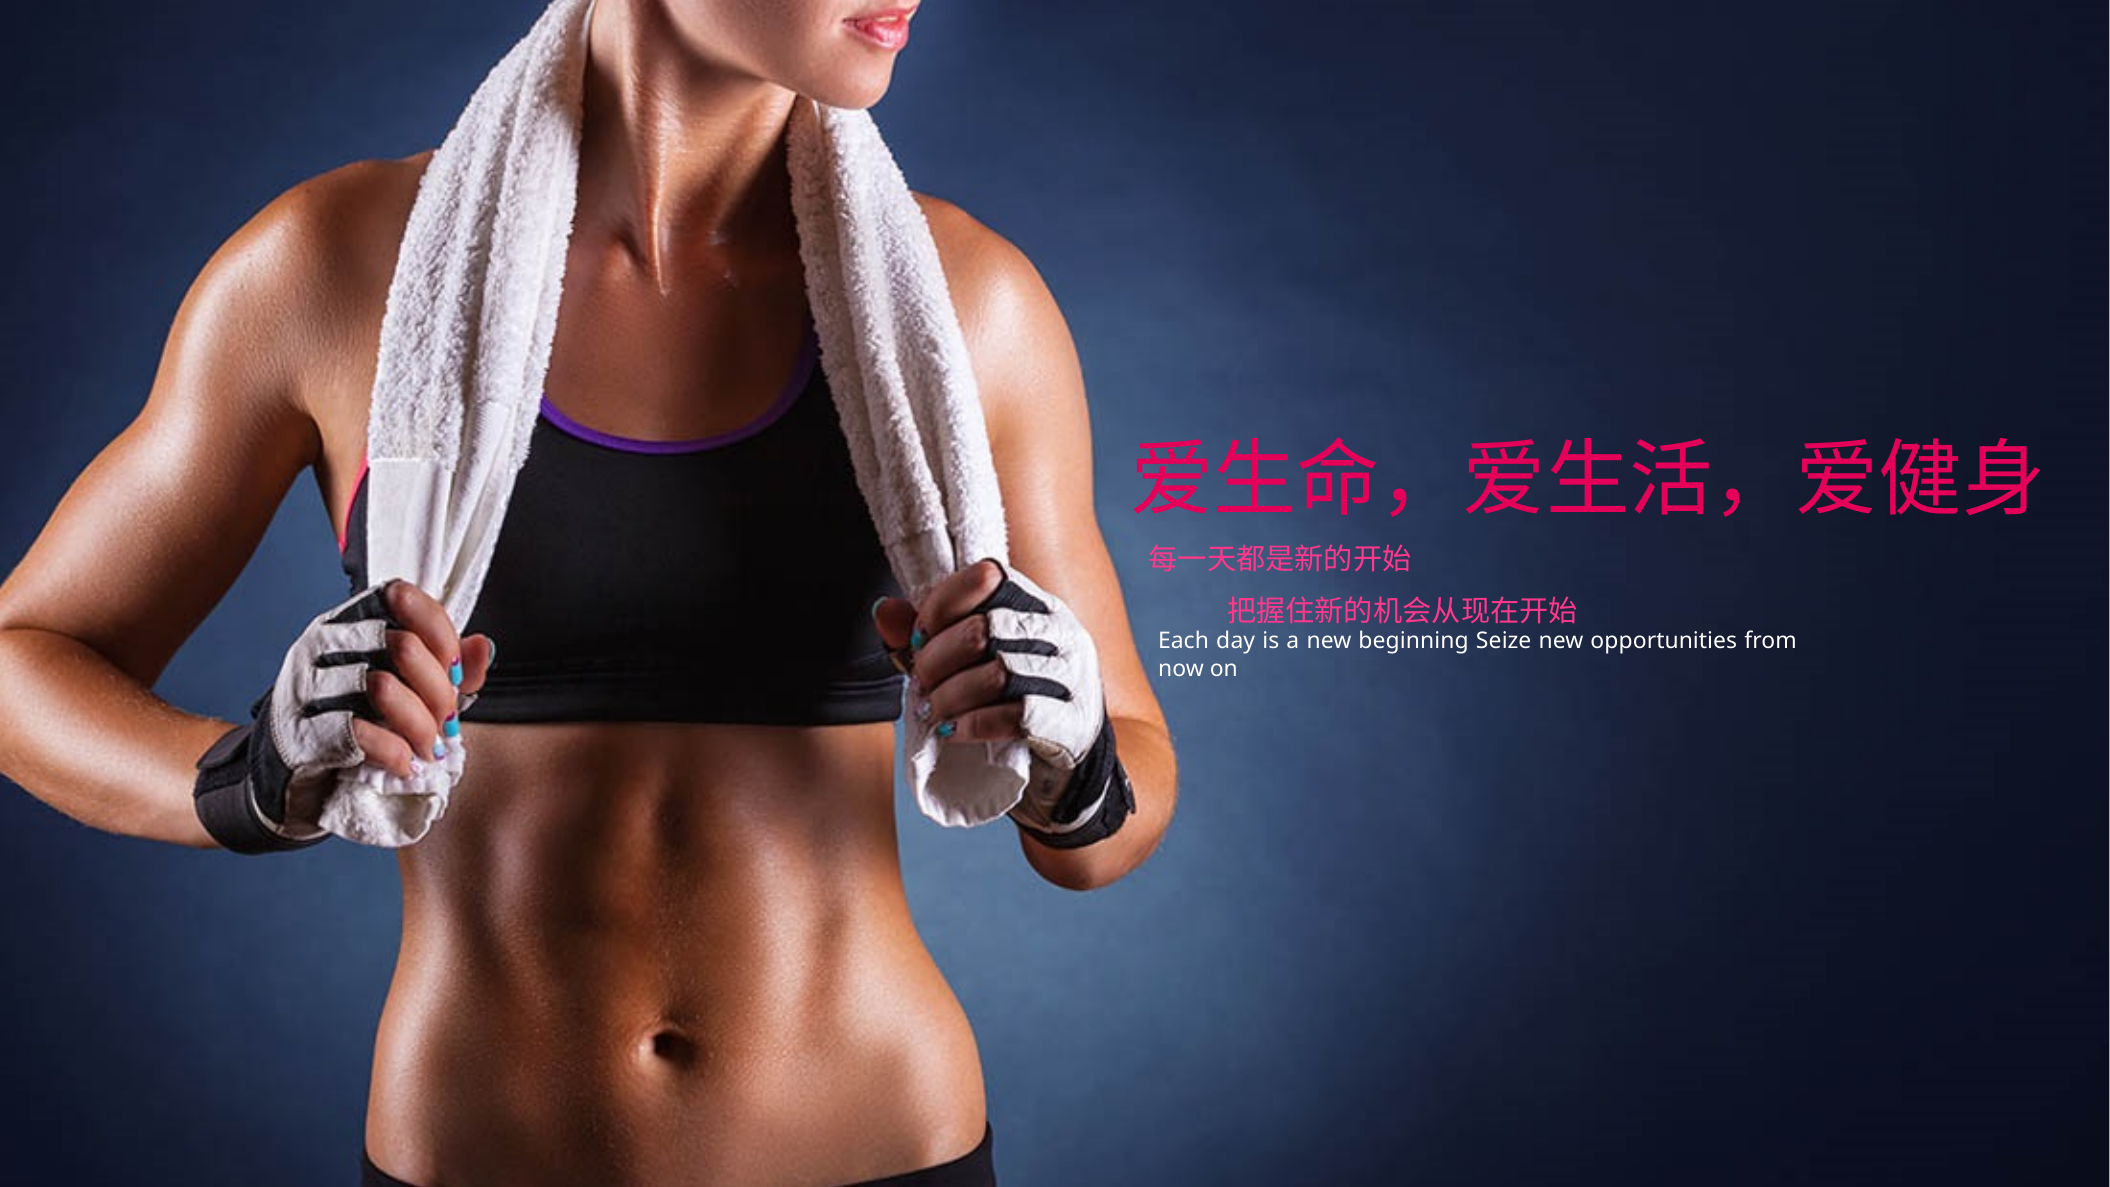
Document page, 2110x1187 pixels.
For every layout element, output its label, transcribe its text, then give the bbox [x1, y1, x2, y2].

text_box [0, 0, 2110, 1187]
text_box 每一天都是新的开始 把握住新的机会从现在开始 [1137, 517, 1692, 634]
text_box 爱生命，爱生活，爱健身 [1118, 419, 2058, 531]
text_box Each day is a new beginning Seize new opportunities from now on [1146, 619, 1809, 687]
